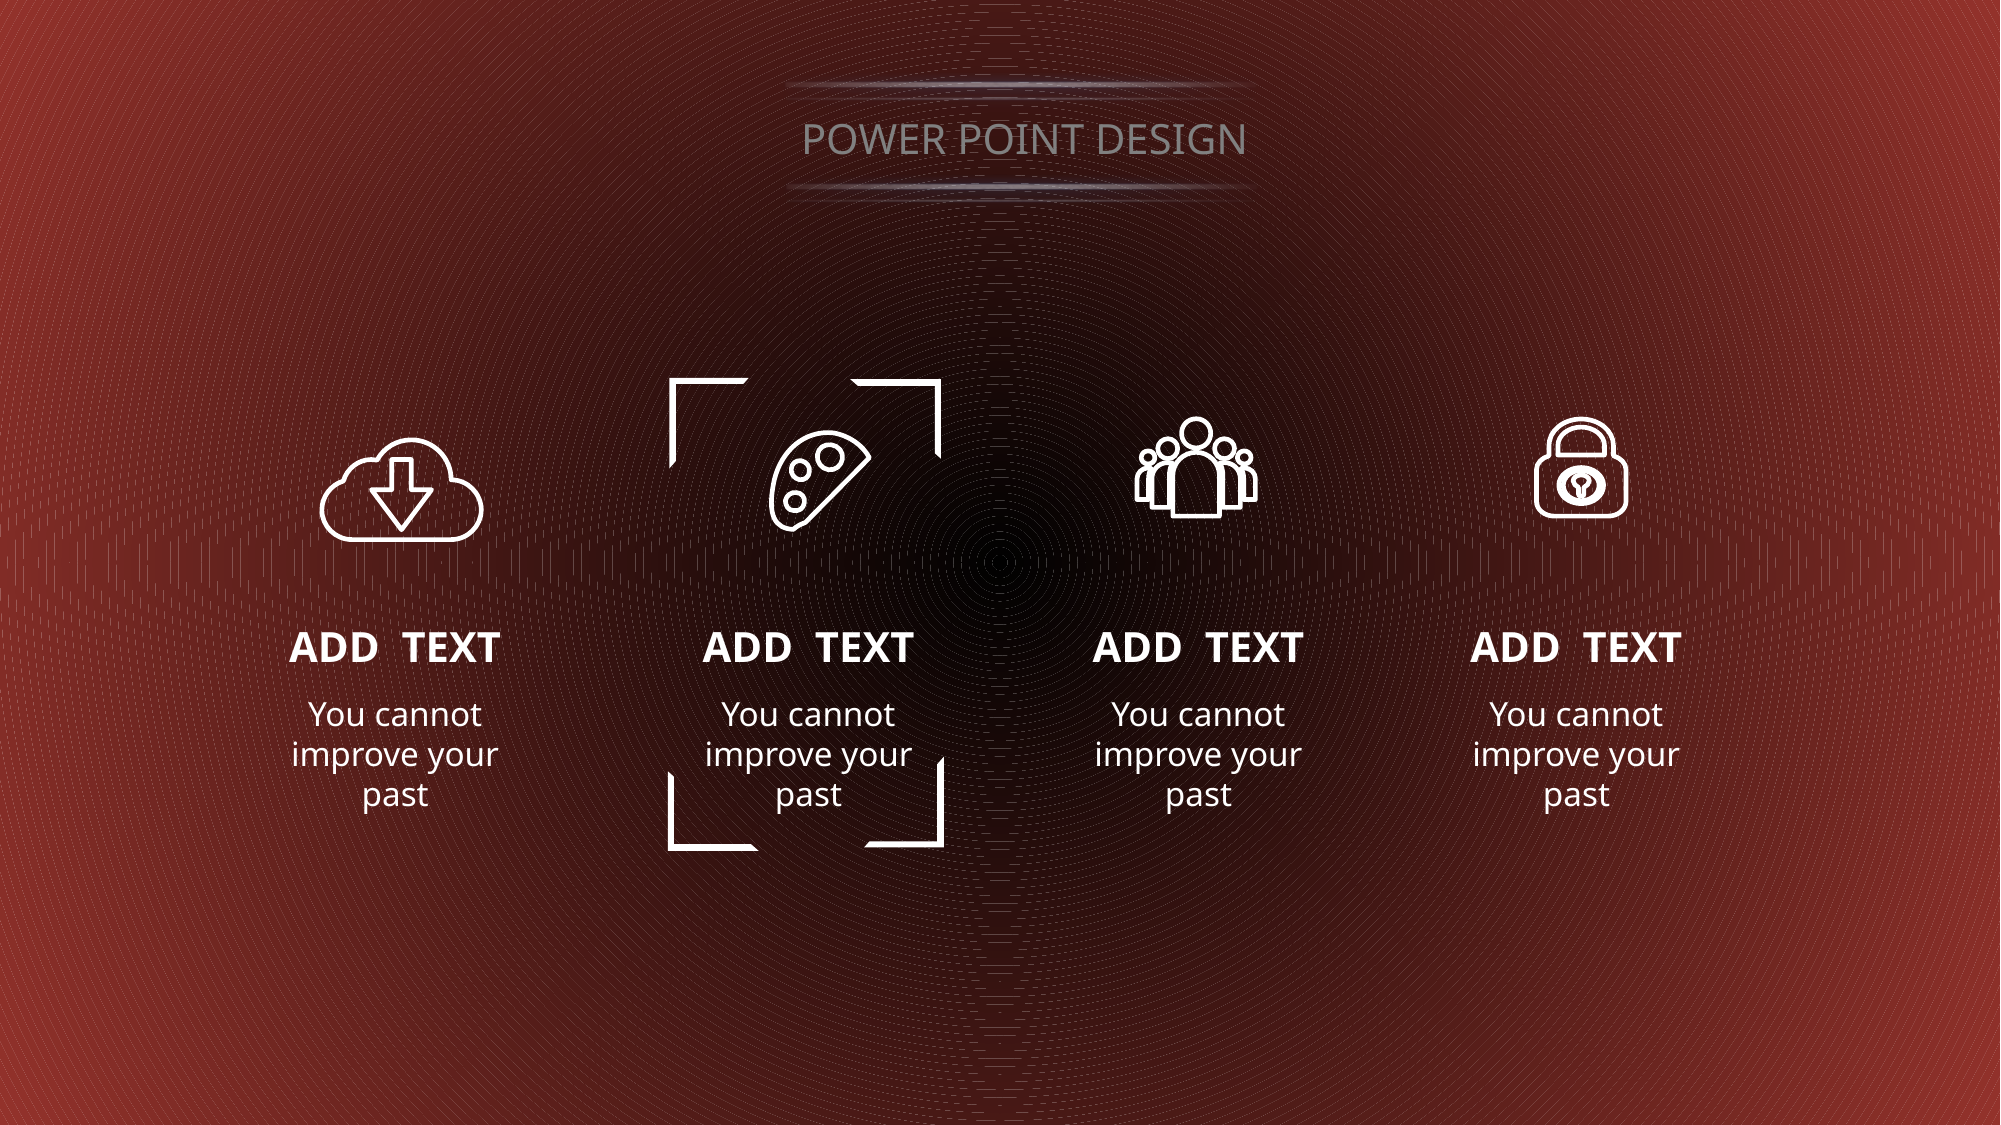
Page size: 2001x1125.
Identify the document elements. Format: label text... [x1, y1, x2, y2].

text_box ADD TEXT [274, 613, 516, 679]
picture [747, 65, 1292, 131]
text_box [861, 753, 945, 849]
text_box [1151, 462, 1173, 508]
text_box POWER POINT DESIGN [786, 105, 1327, 171]
text_box ADD TEXT [1455, 613, 1698, 679]
text_box [1219, 462, 1241, 508]
text_box [1241, 467, 1256, 500]
text_box [1536, 418, 1627, 517]
text_box [1157, 438, 1178, 459]
text_box [1181, 418, 1211, 448]
text_box You cannot improve your past [1066, 685, 1331, 821]
text_box [771, 432, 870, 530]
text_box [1172, 452, 1220, 517]
text_box [666, 769, 762, 852]
text_box You cannot improve your past [676, 685, 941, 821]
text_box [668, 376, 752, 472]
text_box ADD TEXT [687, 613, 930, 679]
text_box [321, 439, 482, 540]
text_box [1141, 450, 1155, 464]
text_box You cannot improve your past [1444, 685, 1709, 821]
text_box [1214, 438, 1235, 459]
text_box You cannot improve your past [262, 685, 528, 821]
text_box [847, 378, 942, 461]
text_box [1237, 450, 1252, 464]
text_box ADD TEXT [1077, 613, 1320, 679]
picture [748, 167, 1293, 234]
text_box [1136, 467, 1151, 500]
